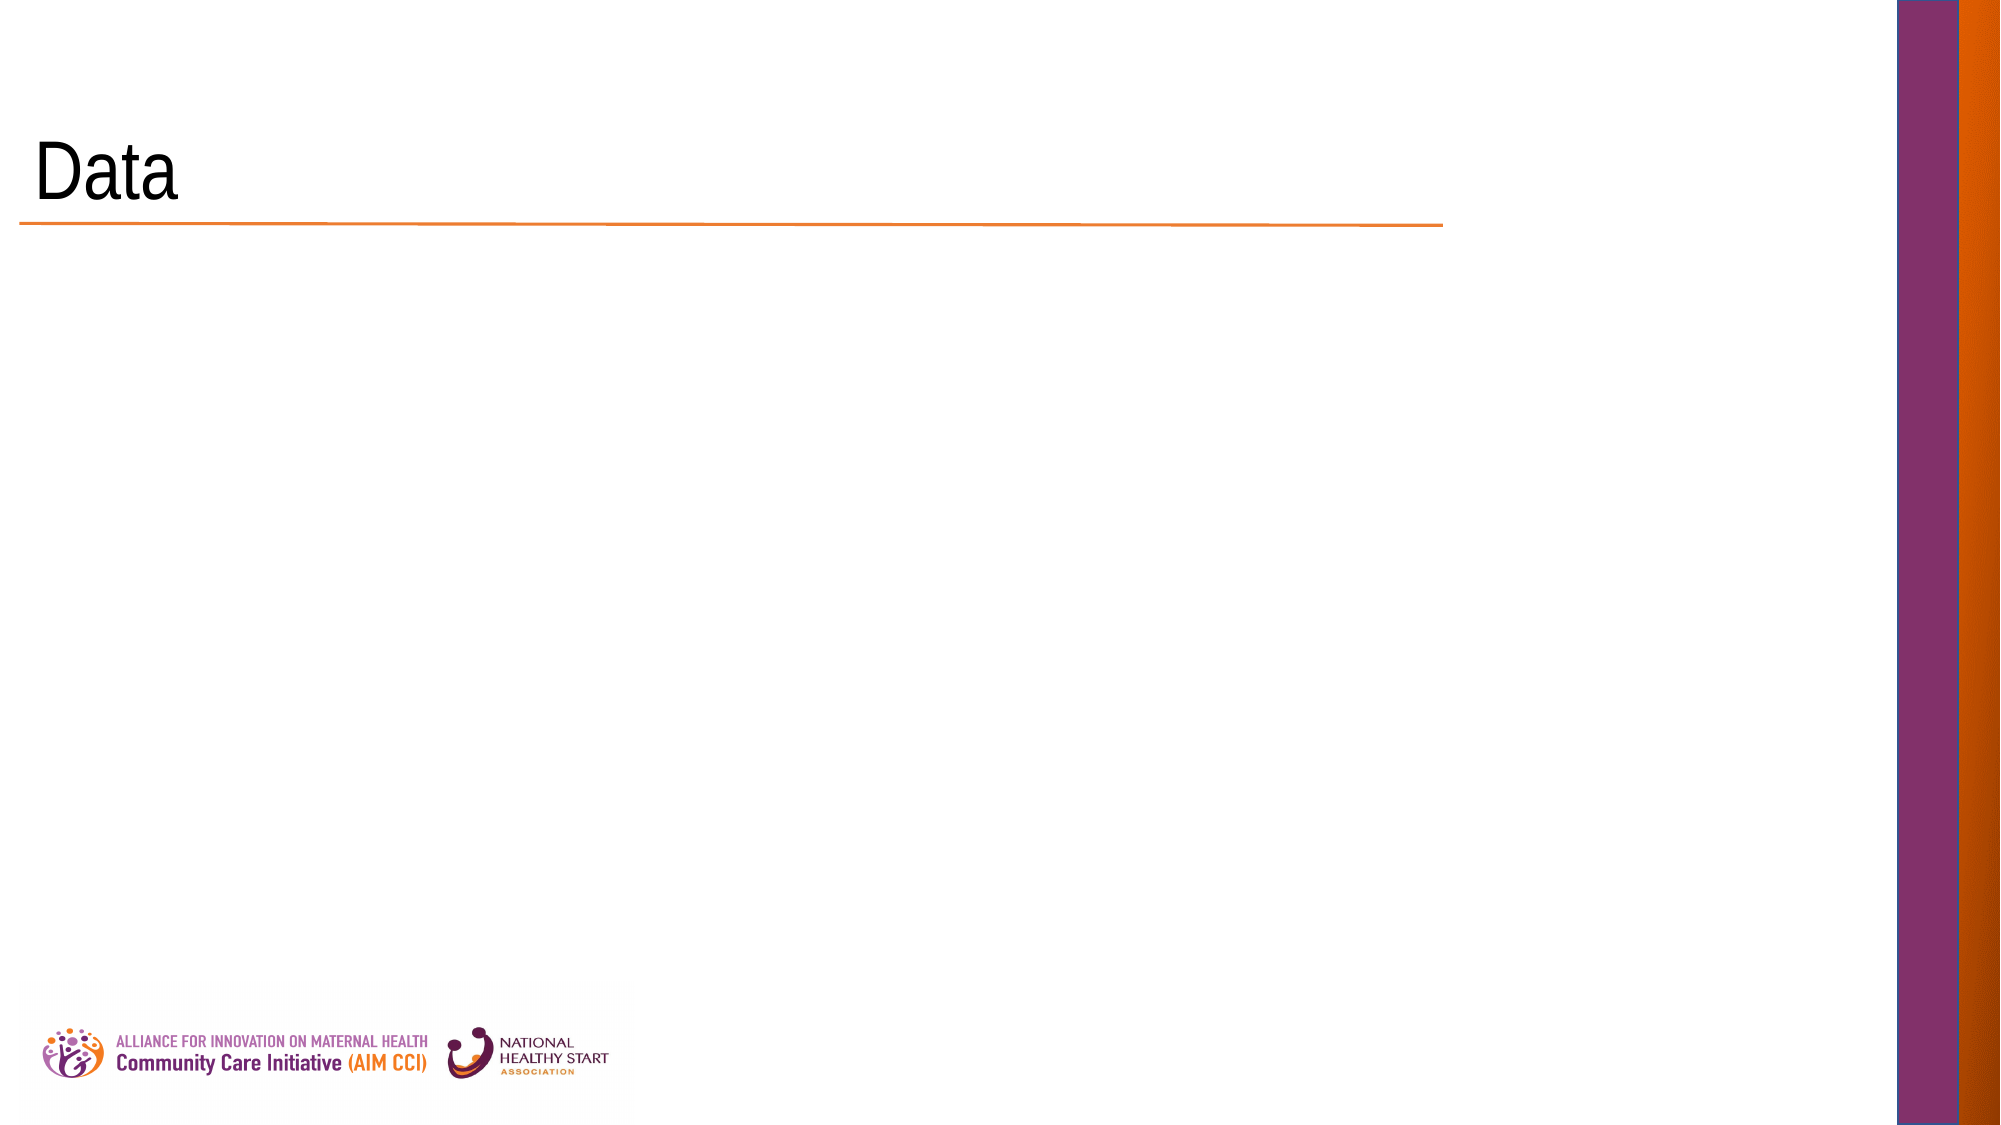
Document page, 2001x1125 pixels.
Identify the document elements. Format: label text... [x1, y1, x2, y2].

picture [19, 981, 635, 1125]
picture [1959, 0, 2000, 1125]
title Data [19, 37, 1810, 226]
